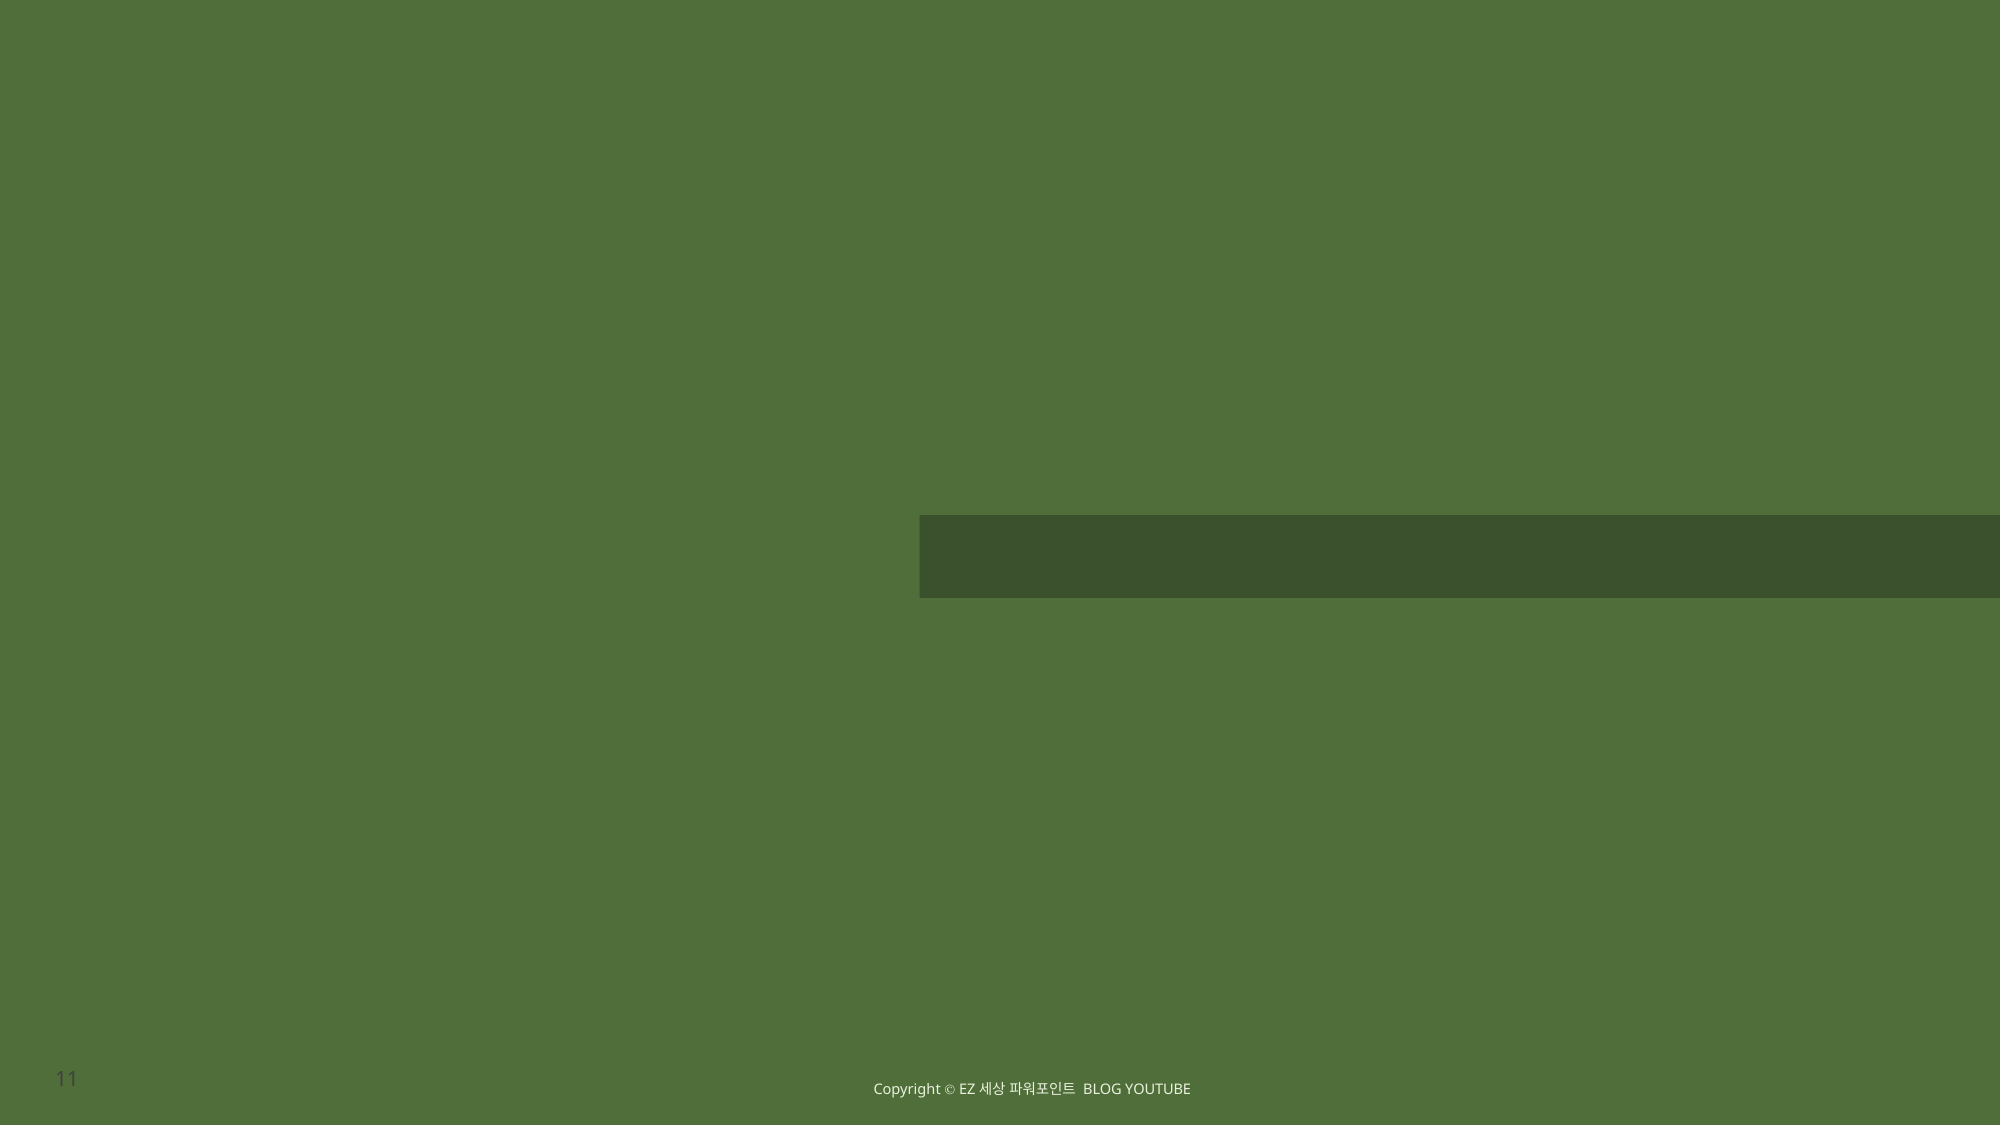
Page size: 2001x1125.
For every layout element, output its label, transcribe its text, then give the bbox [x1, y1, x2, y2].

text_box [1413, 513, 2000, 600]
text_box Copyright Ⓒ EZ세상 파워포인트 BLOG YOUTUBE [858, 1072, 1206, 1105]
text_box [907, 450, 1409, 649]
